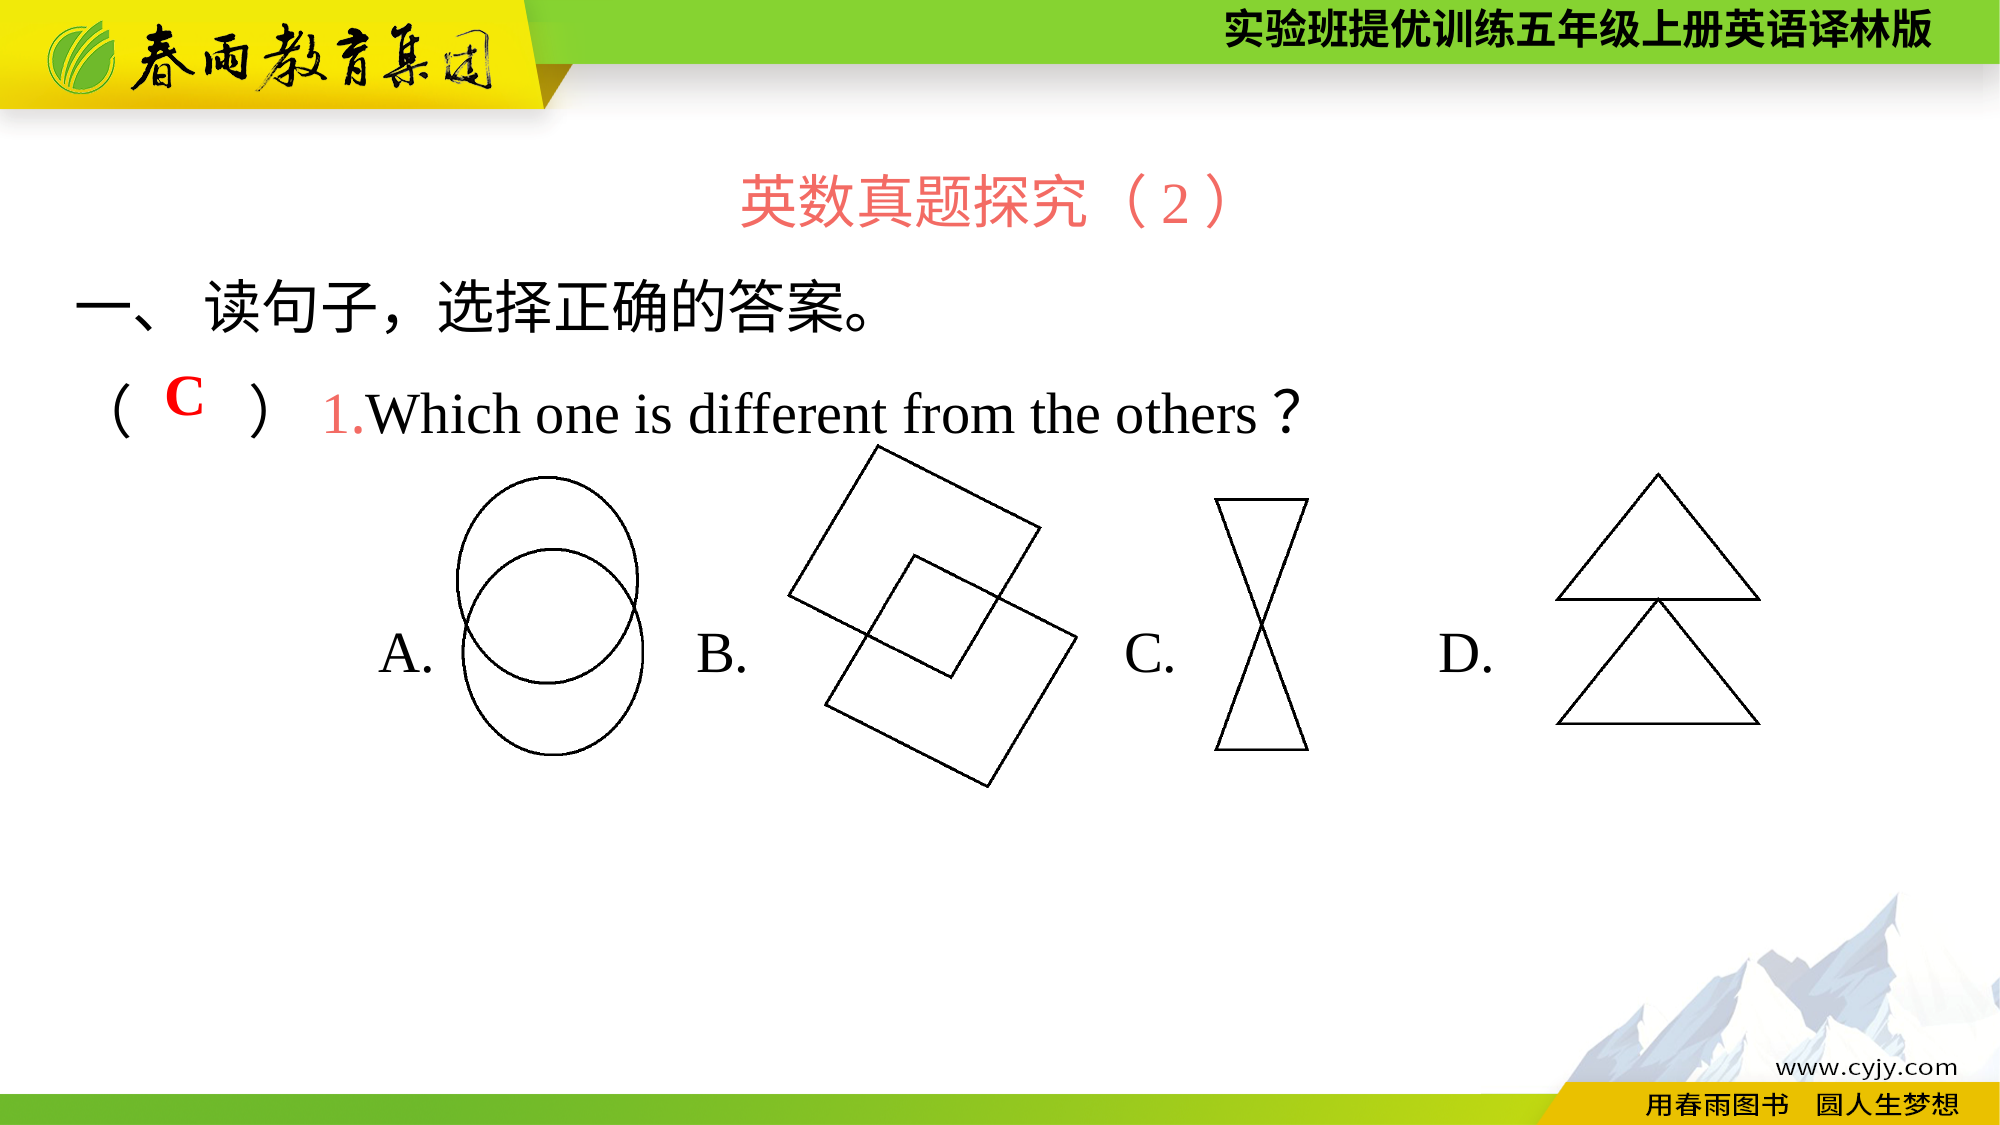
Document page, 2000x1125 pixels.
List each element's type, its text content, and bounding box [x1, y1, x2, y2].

picture [0, 0, 2000, 1125]
list 英数真题探究（2） 一、 读句子，选择正确的答案。 （ ）1.Which one is different from the others？ A. B. C. D. [59, 122, 1944, 698]
text_box C [149, 349, 222, 435]
